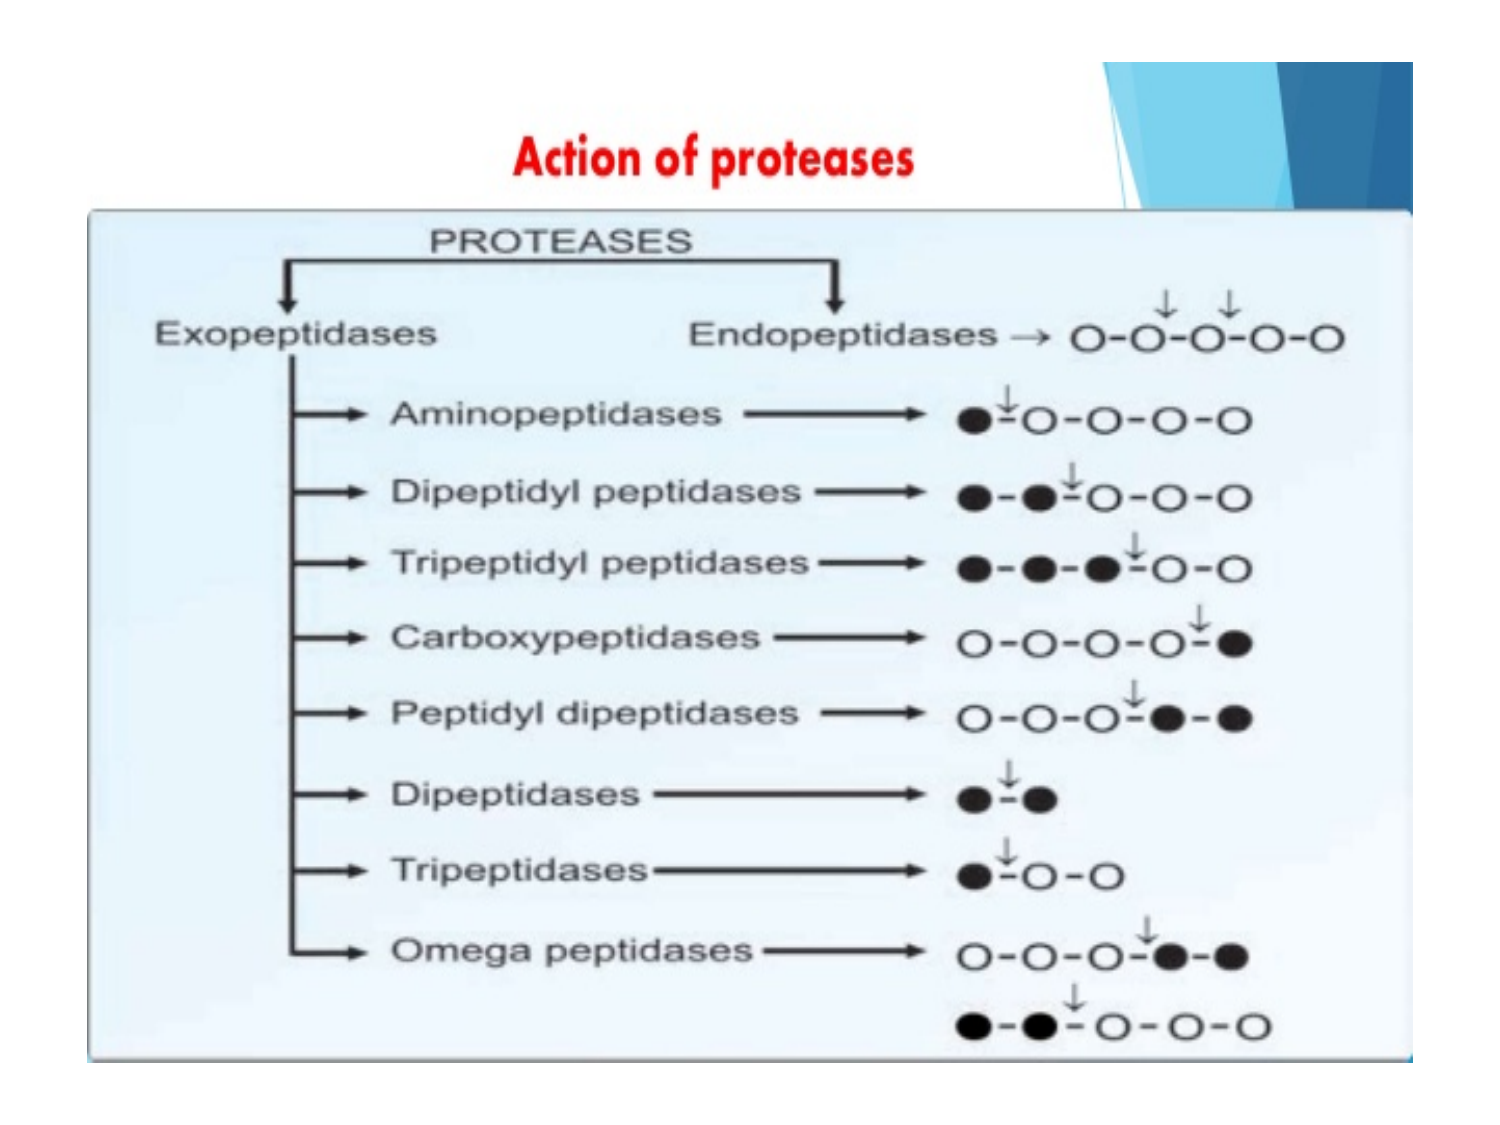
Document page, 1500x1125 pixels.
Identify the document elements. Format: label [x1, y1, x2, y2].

list [87, 62, 1413, 1063]
